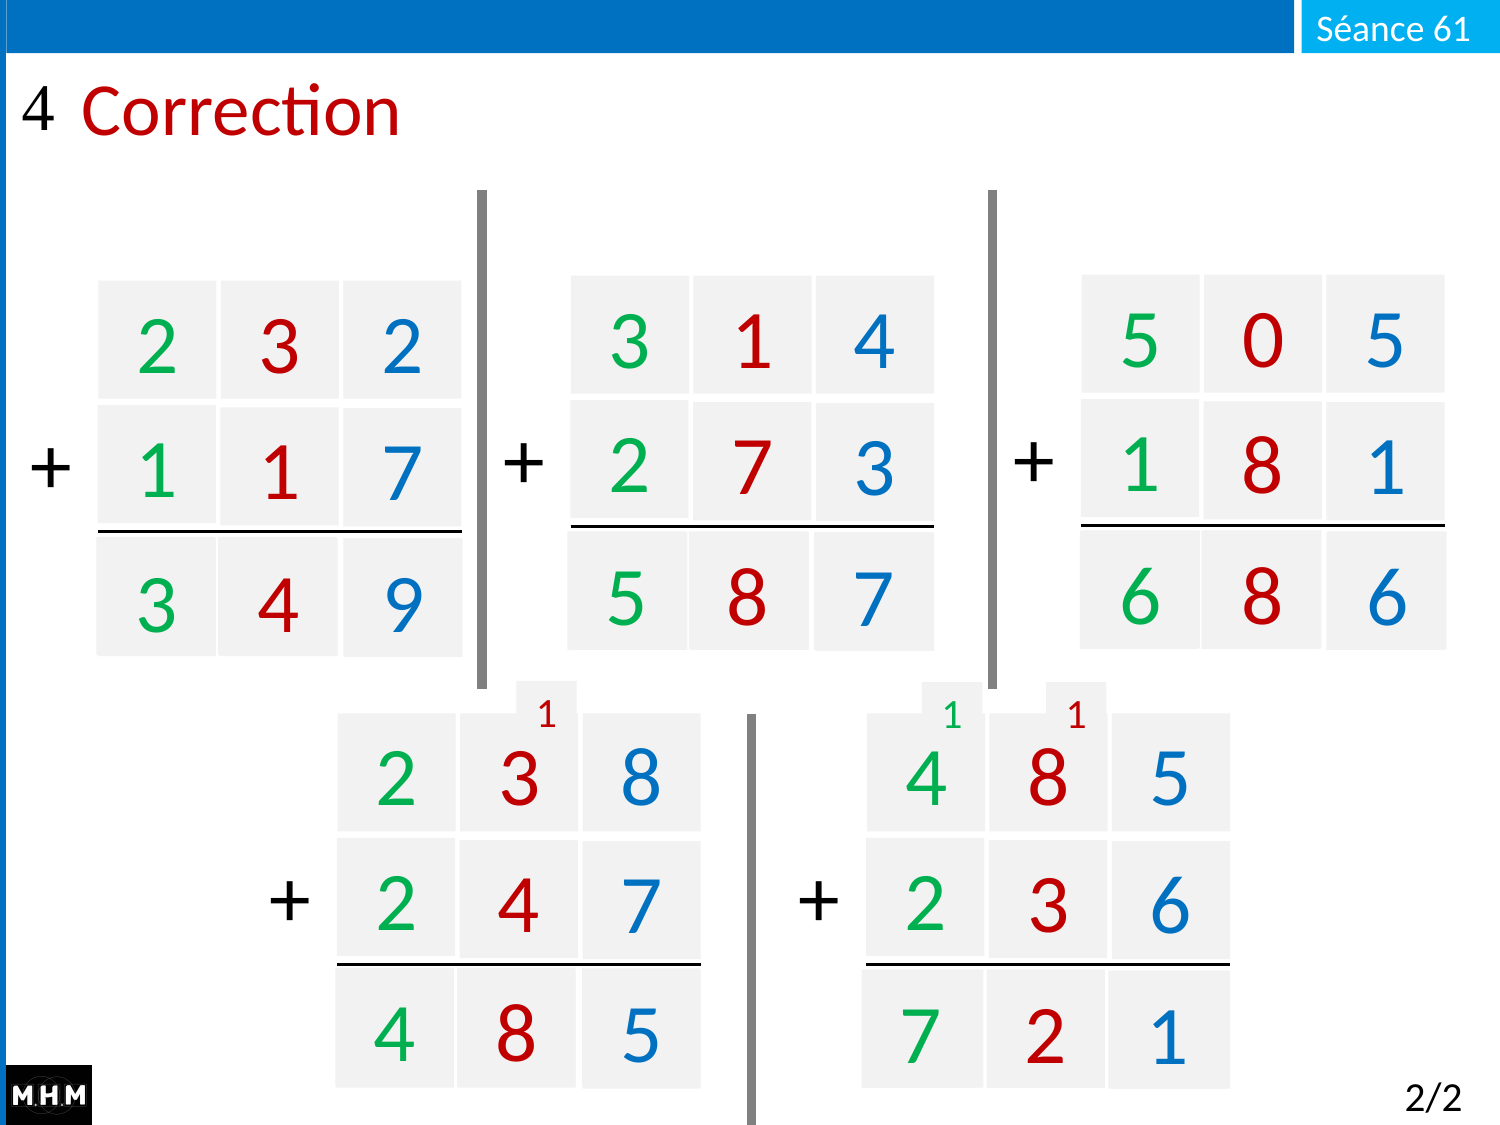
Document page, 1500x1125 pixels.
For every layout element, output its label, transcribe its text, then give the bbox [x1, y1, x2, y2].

text_box 5 [581, 967, 701, 1088]
text_box 7 [861, 969, 981, 1089]
text_box 3 [97, 537, 217, 657]
text_box 1 [97, 404, 217, 524]
text_box + [487, 393, 567, 519]
text_box 4 [815, 275, 935, 395]
text_box 8 [688, 530, 808, 650]
text_box 2 [336, 837, 456, 957]
text_box 4 [866, 712, 986, 833]
text_box 5 [566, 530, 686, 650]
text_box 6 [1111, 840, 1231, 960]
text_box 3 [220, 280, 340, 400]
text_box 5 [1111, 712, 1231, 833]
text_box 8 [1203, 400, 1323, 520]
text_box 1 [515, 680, 578, 744]
text_box 7 [342, 407, 462, 527]
text_box + [777, 831, 863, 957]
text_box 4 [334, 966, 455, 1087]
text_box 6 [1081, 529, 1201, 649]
text_box + [248, 831, 333, 957]
text_box 1 [1107, 970, 1228, 1090]
text_box 3 [459, 712, 579, 833]
text_box + [997, 392, 1077, 518]
text_box 5 [1325, 274, 1446, 394]
text_box 7 [692, 401, 812, 521]
text_box 7 [813, 531, 933, 651]
text_box 6 [1327, 530, 1448, 650]
title Correction [66, 31, 1500, 192]
text_box 3 [570, 275, 690, 395]
text_box 4 [218, 537, 339, 657]
text_box 8 [988, 712, 1109, 833]
picture [6, 1065, 92, 1125]
text_box 2 [569, 399, 689, 519]
text_box 8 [581, 712, 702, 833]
text_box 1 [219, 406, 340, 526]
text_box 2 [865, 837, 985, 957]
text_box 2 [97, 280, 218, 400]
text_box 7 [581, 840, 702, 960]
text_box 2/2 [1389, 1068, 1500, 1125]
text_box 9 [343, 538, 464, 658]
text_box 1 [1045, 681, 1107, 745]
text_box 1 [921, 681, 983, 745]
text_box 2 [986, 969, 1106, 1089]
text_box 0 [1203, 274, 1323, 394]
text_box 1 [1325, 401, 1446, 521]
text_box 8 [1202, 529, 1323, 649]
text_box 3 [988, 839, 1108, 959]
text_box 1 [692, 275, 813, 395]
text_box 8 [456, 966, 576, 1087]
text_box 1 [1080, 398, 1200, 518]
text_box 2 [342, 280, 462, 400]
text_box 5 [1081, 274, 1201, 394]
text_box 3 [815, 402, 935, 522]
text_box 4 [459, 839, 579, 959]
text_box + [8, 398, 94, 524]
text_box 2 [337, 712, 457, 833]
